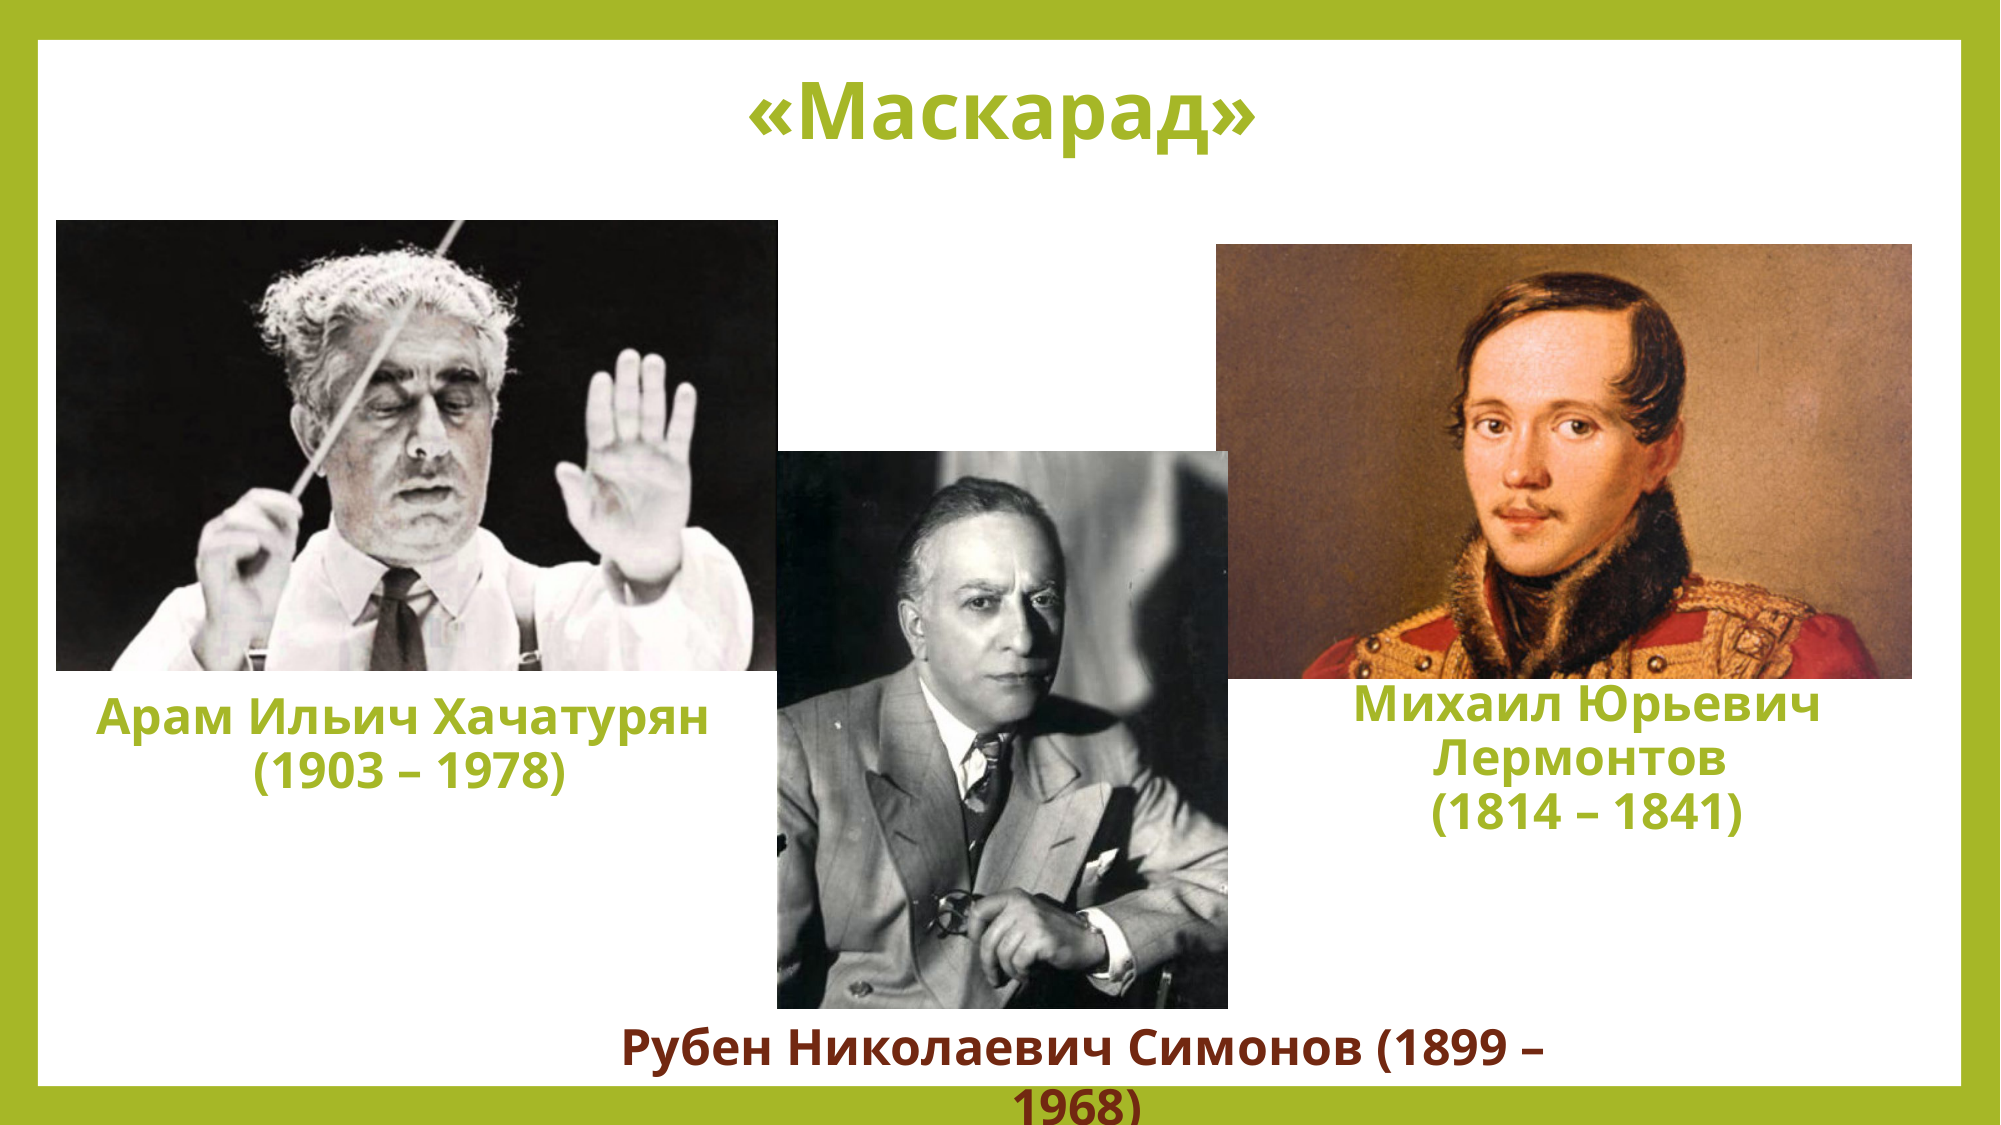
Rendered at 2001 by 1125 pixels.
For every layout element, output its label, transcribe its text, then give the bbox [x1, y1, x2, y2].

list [56, 220, 779, 672]
list Михаил Юрьевич Лермонтов (1814 – 1841) [1232, 695, 1948, 824]
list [1216, 244, 1912, 680]
text_box Рубен Николаевич Симонов (1899 – 1968) [544, 1008, 1623, 1125]
picture [777, 450, 1228, 1009]
title «Маскарад» [192, 62, 1813, 165]
list Арам Ильич Хачатурян (1903 – 1978) [42, 681, 771, 810]
